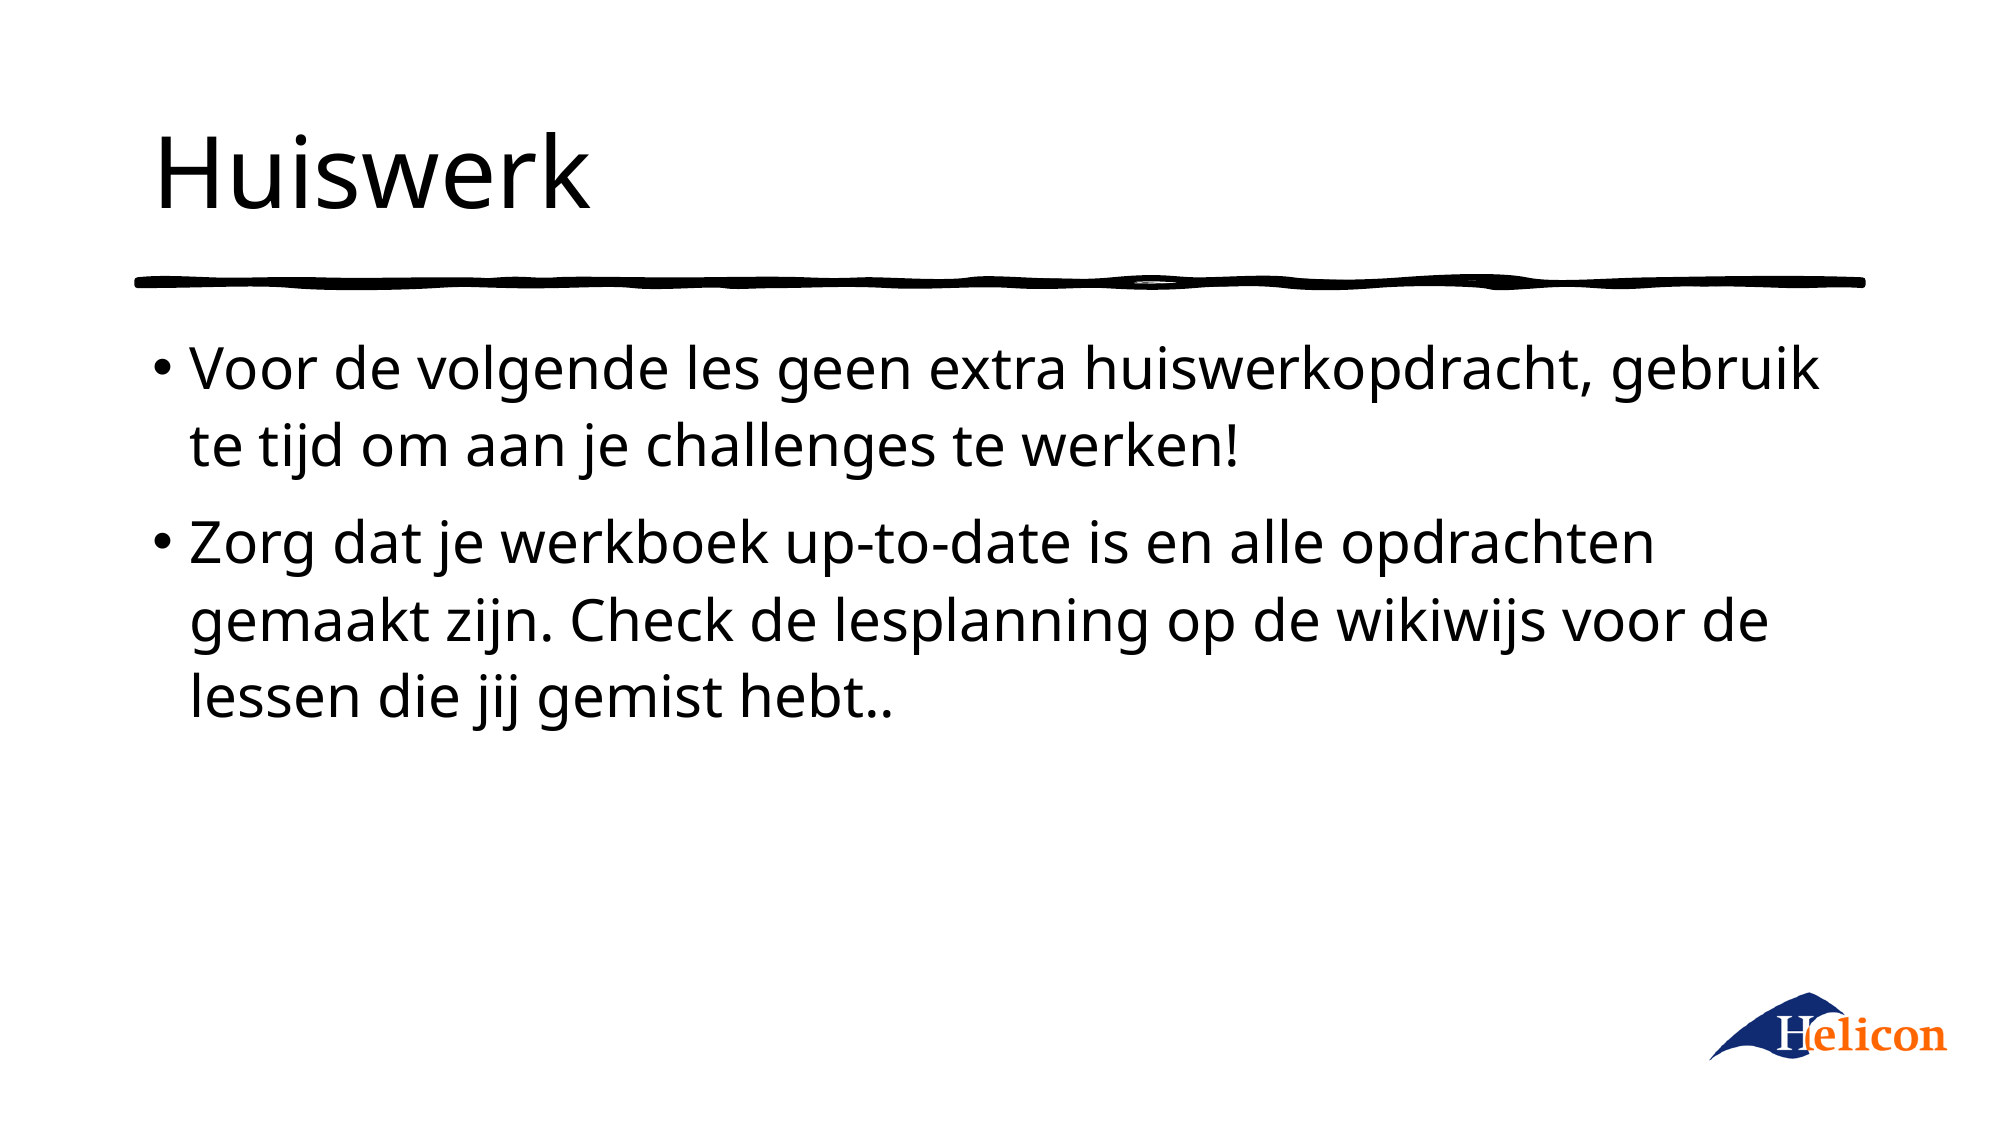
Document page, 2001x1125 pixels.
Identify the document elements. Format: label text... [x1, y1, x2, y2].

picture [1671, 952, 2000, 1125]
list Voor de volgende les geen extra huiswerkopdracht, gebruik te tijd om aan je challenges te werken! Zorg dat je werkboek up-to-date is en alle opdrachten gemaakt zijn. Check de lesplanning op de wikiwijs voor de lessen die jij gemist hebt.. [137, 316, 1863, 1014]
title Huiswerk [137, 59, 1863, 278]
